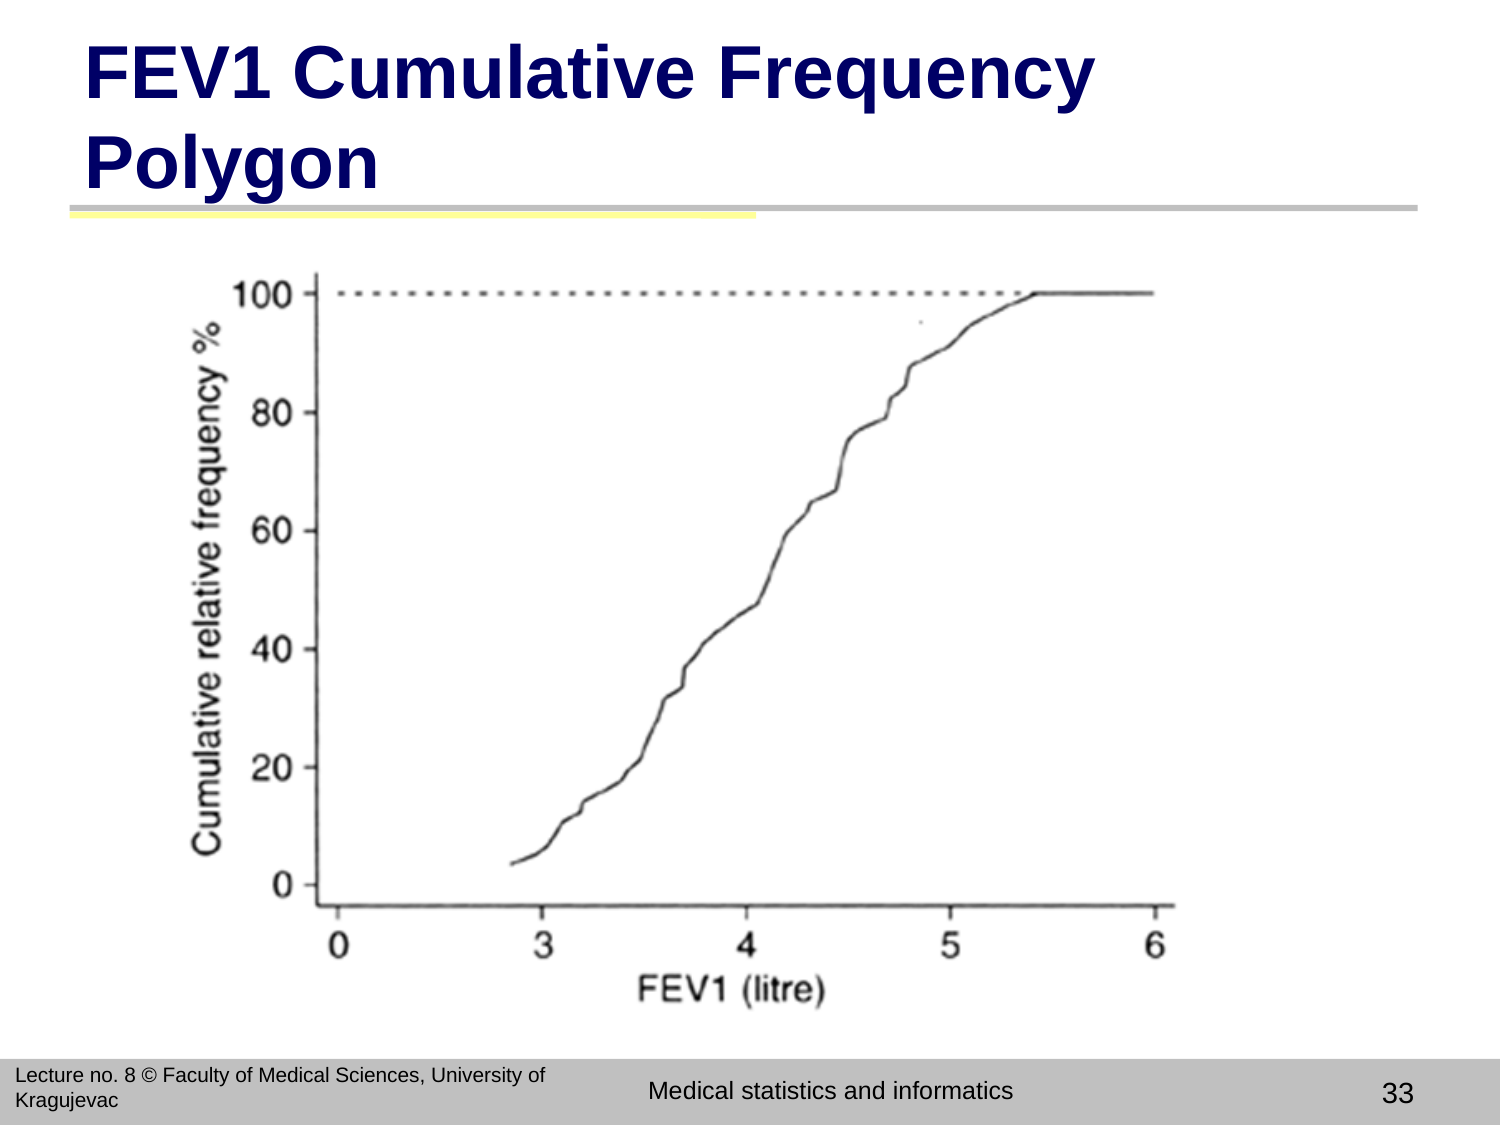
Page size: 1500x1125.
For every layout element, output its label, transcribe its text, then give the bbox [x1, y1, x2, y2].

picture [135, 259, 1345, 1030]
title FEV1 Cumulative Frequency Polygon [69, 19, 1426, 208]
slide_number Lecture no. 8 © Faculty of Medical Sciences, University of Kragujevac [0, 1053, 614, 1108]
footer Medical statistics and informatics [512, 1066, 1151, 1125]
slide_number 33 [1164, 1066, 1430, 1125]
